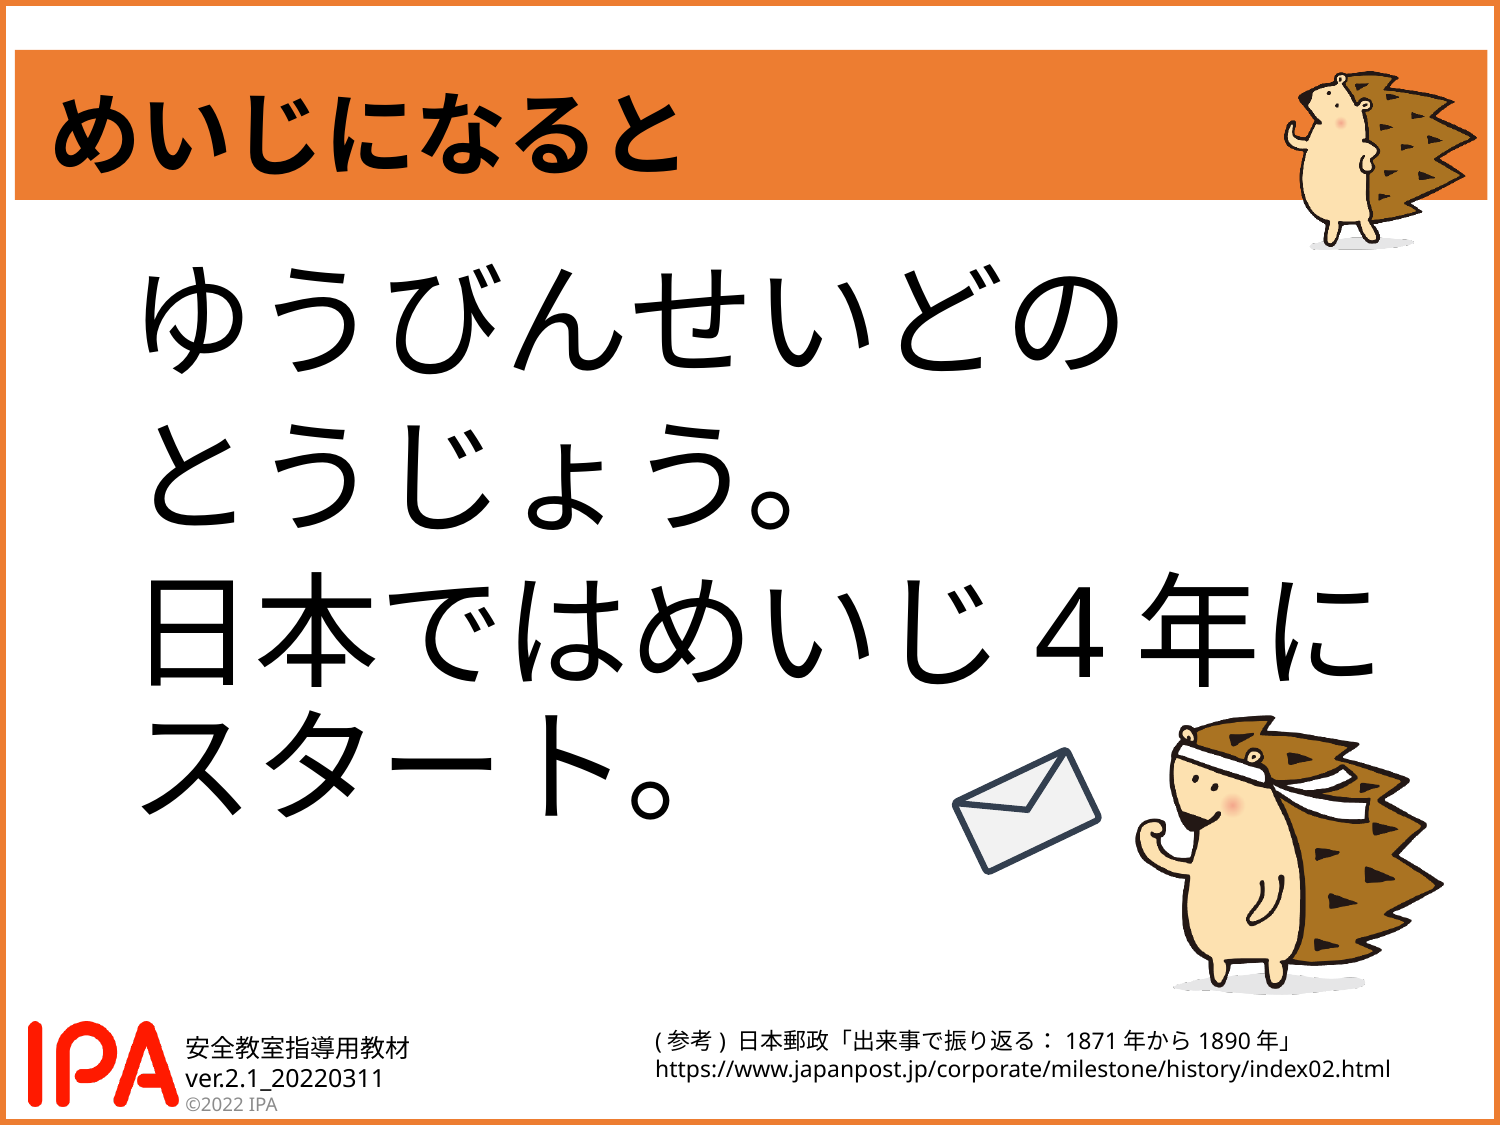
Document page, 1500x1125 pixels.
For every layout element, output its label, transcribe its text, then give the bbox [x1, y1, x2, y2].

picture [1284, 71, 1477, 250]
picture [28, 1021, 179, 1107]
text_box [964, 772, 1090, 850]
picture [1135, 715, 1444, 996]
list ゆうびんせいどの とうじょう。 日本ではめいじ4年にスタート。 [114, 250, 1408, 965]
title めいじになると [34, 74, 1340, 204]
text_box (参考) 日本郵政「出来事で振り返る：1871年から1890年」 https://www.japanpost.jp/corporate/milestone/history/index02.html [640, 1019, 1500, 1090]
